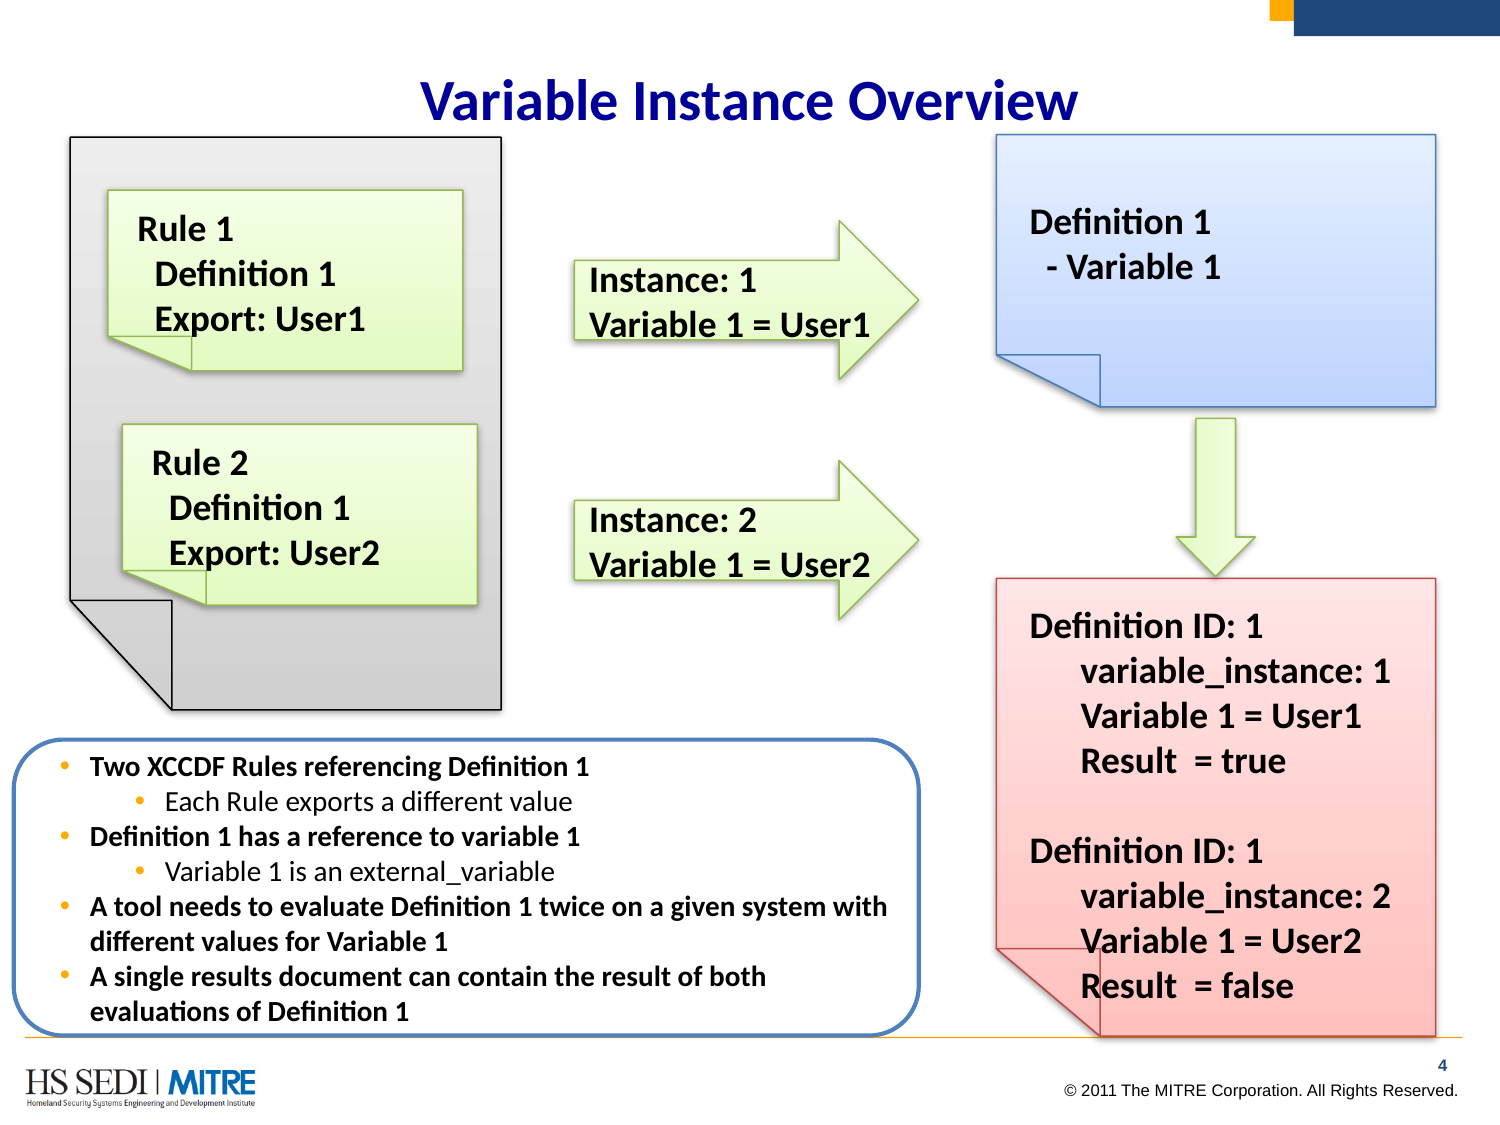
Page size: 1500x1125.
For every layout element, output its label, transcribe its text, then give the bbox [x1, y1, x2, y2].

title Variable Instance Overview [43, 62, 1457, 151]
text_box Definition ID: 1 variable_instance: 1 Variable 1 = User1 Result = true Definition ID: 1 variable_instance: 2 Variable 1 = User2 Result = false [995, 577, 1437, 1037]
text_box Instance: 1 Variable 1 = User1 [573, 219, 920, 381]
text_box Rule 2 Definition 1 Export: User2 [121, 423, 479, 606]
text_box Definition 1 - Variable 1 [995, 133, 1437, 408]
text_box [69, 151, 502, 711]
text_box Instance: 2 Variable 1 = User2 [573, 459, 920, 621]
text_box Two XCCDF Rules referencing Definition 1 Each Rule exports a different value Definition 1 has a reference to variable 1 Variable 1 is an external_variable A tool needs to evaluate Definition 1 twice on a given system with different values for Variable 1 A single results document can contain the result of both evaluations of Definition 1 [11, 737, 921, 1038]
slide_number 3 [1374, 1049, 1463, 1076]
picture [20, 1058, 271, 1122]
text_box Rule 1 Definition 1 Export: User1 [107, 189, 464, 372]
text_box [1175, 417, 1256, 578]
